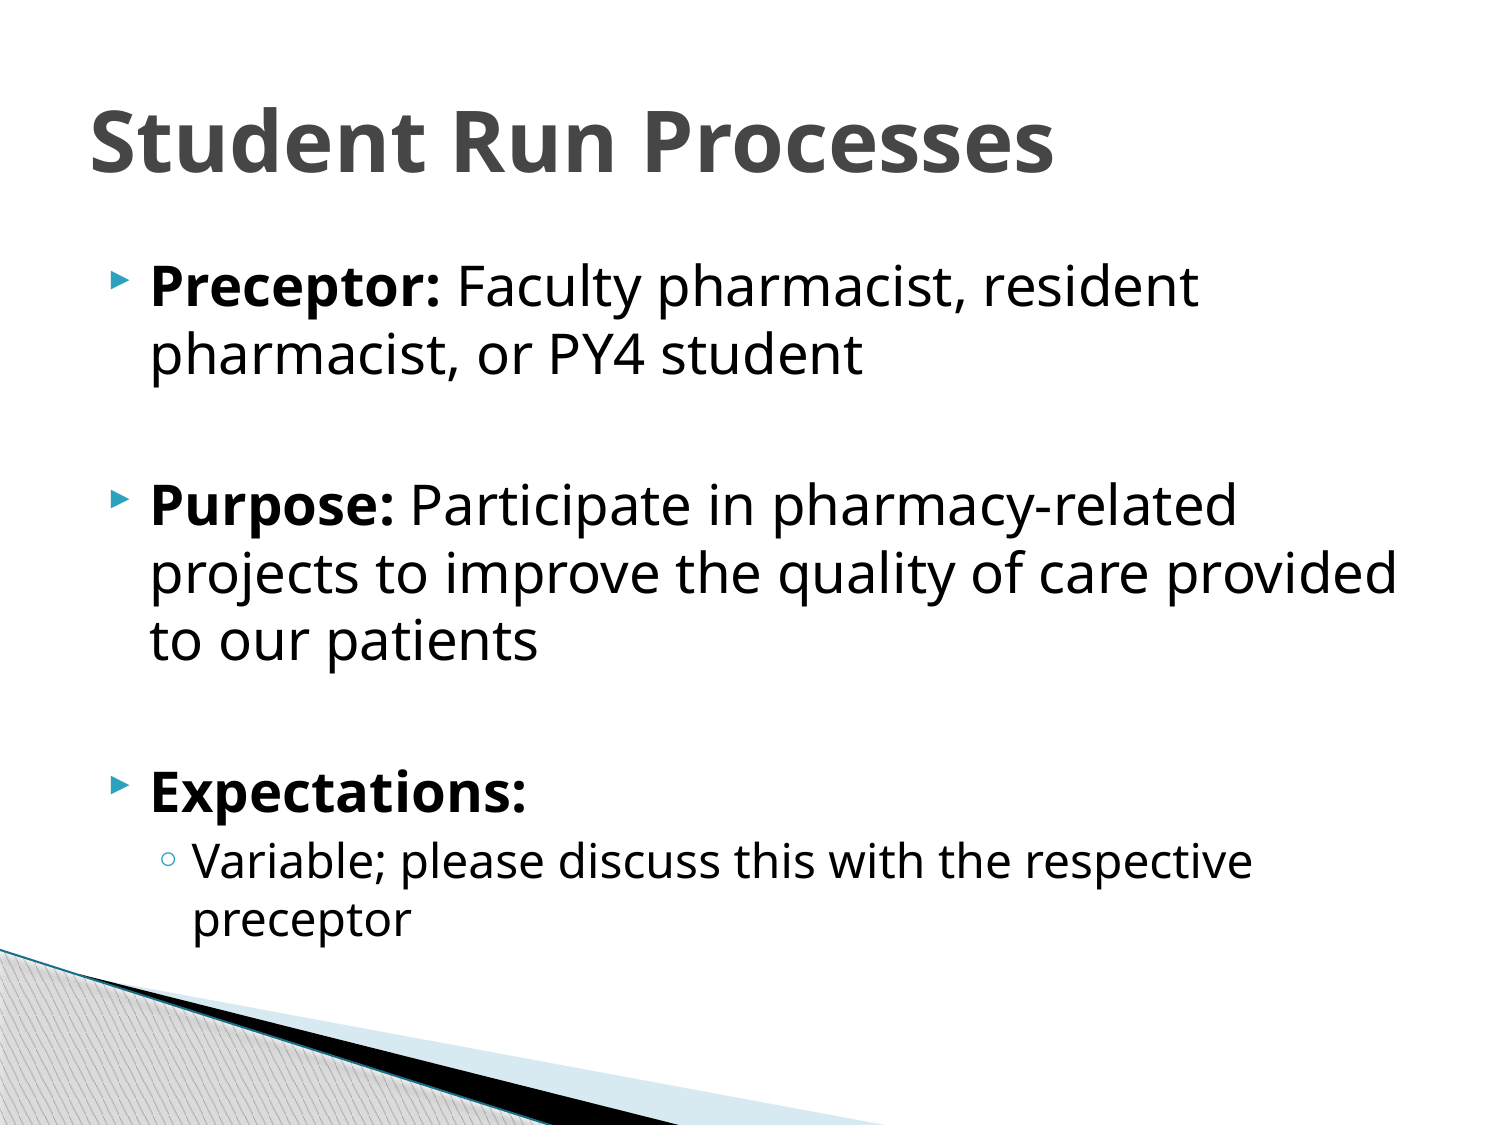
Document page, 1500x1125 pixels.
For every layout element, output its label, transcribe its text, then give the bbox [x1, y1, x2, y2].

title Student Run Processes [75, 45, 1425, 233]
list Preceptor: Faculty pharmacist, resident pharmacist, or PY4 student Purpose: Participate in pharmacy-related projects to improve the quality of care provided to our patients Expectations: Variable; please discuss this with the respective preceptor [75, 243, 1425, 986]
